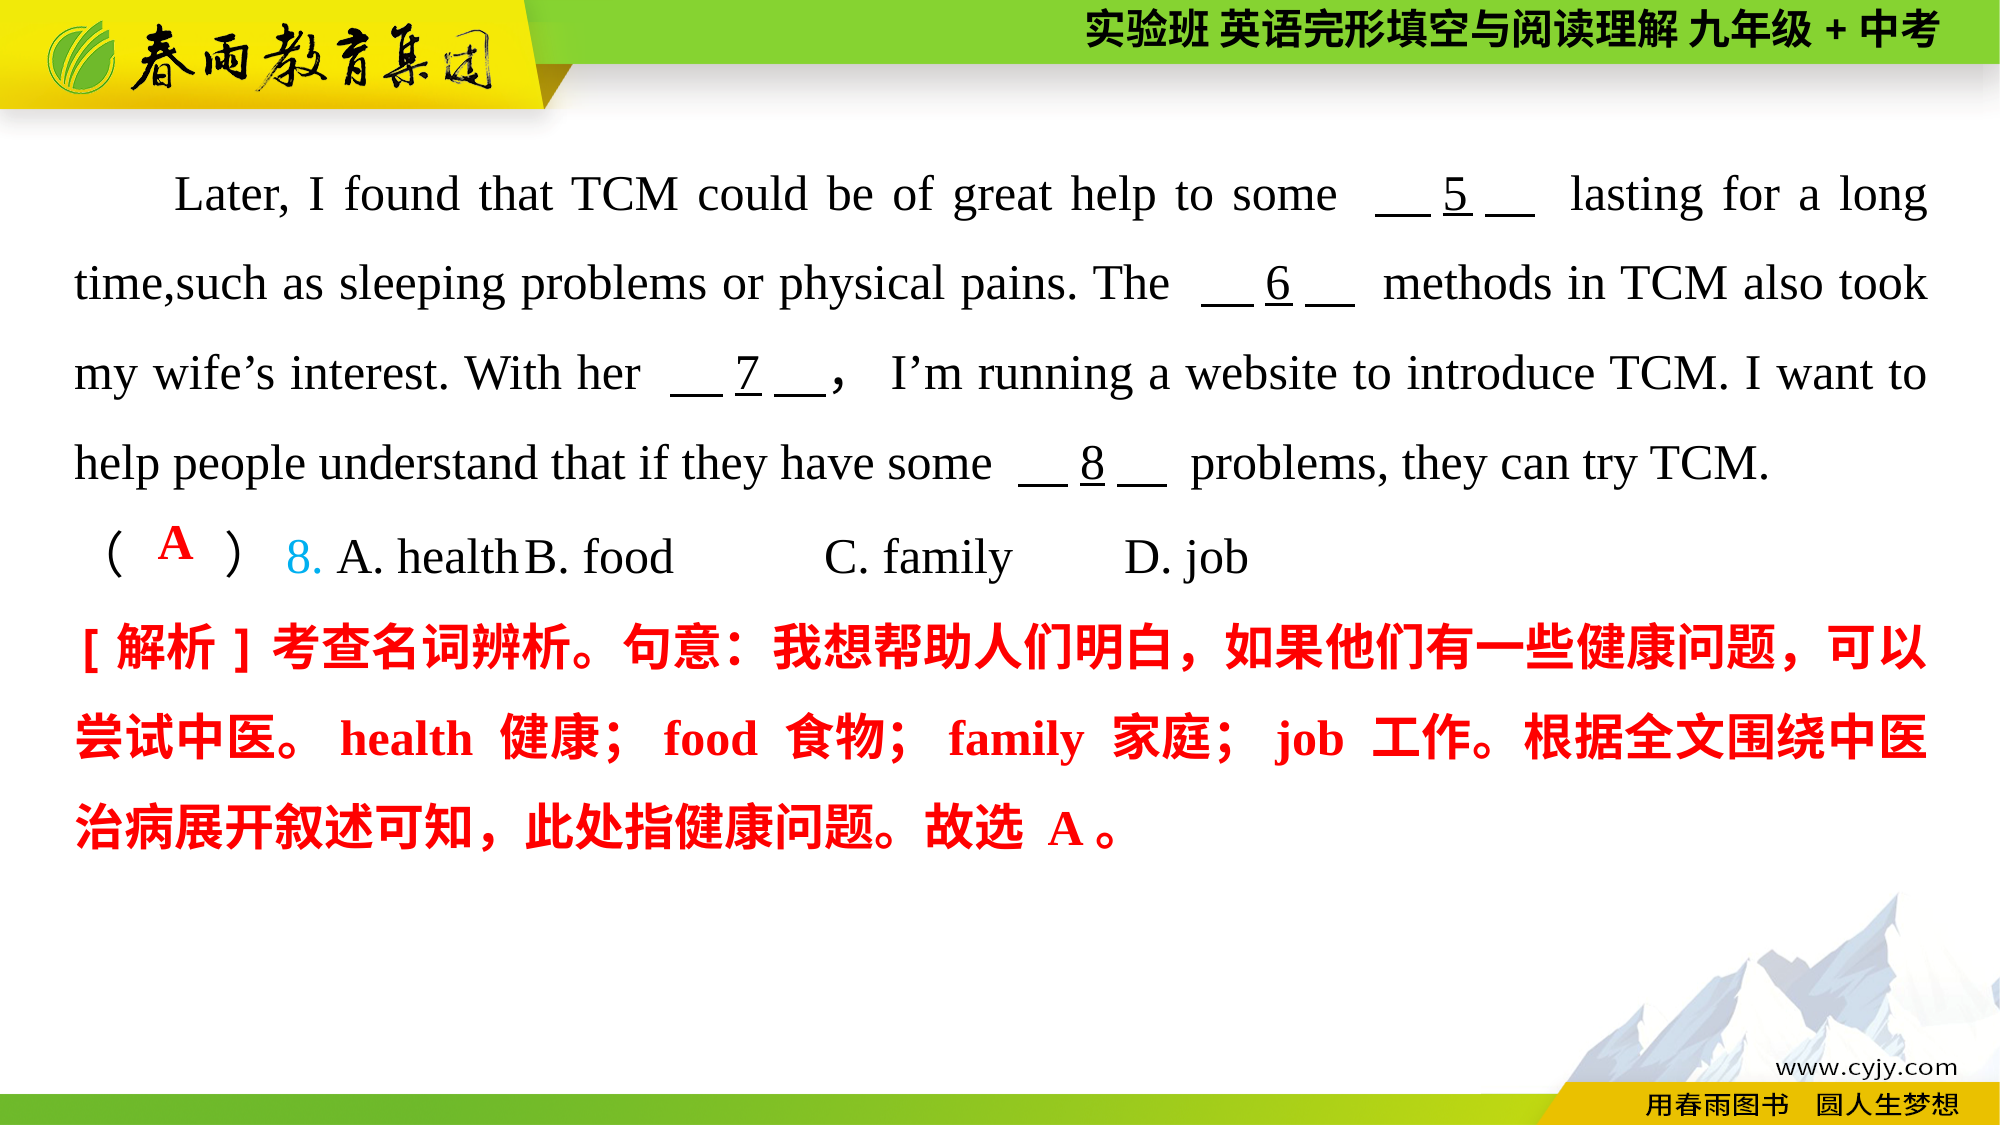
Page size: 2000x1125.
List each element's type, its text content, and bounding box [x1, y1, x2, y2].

picture [0, 0, 2000, 1125]
list Later, I found that TCM could be of great help to some 5 lasting for a long time,such as sleeping problems or physical pains. The 6 methods in TCM also took my wife’s interest. With her 7 ，I’m running a website to introduce TCM. I want to help people understand that if they have some 8 problems, they can try TCM. [59, 122, 1944, 501]
text_box （ ）8. A. health B. food C. family D. job [59, 501, 1944, 591]
text_box [解析]考查名词辨析。句意：我想帮助人们明白，如果他们有一些健康问题，可以尝试中医。health 健康；food 食物；family 家庭；job 工作。根据全文围绕中医治病展开叙述可知，此处指健康问题。故选 A。 [59, 591, 1944, 864]
text_box A [142, 501, 209, 577]
